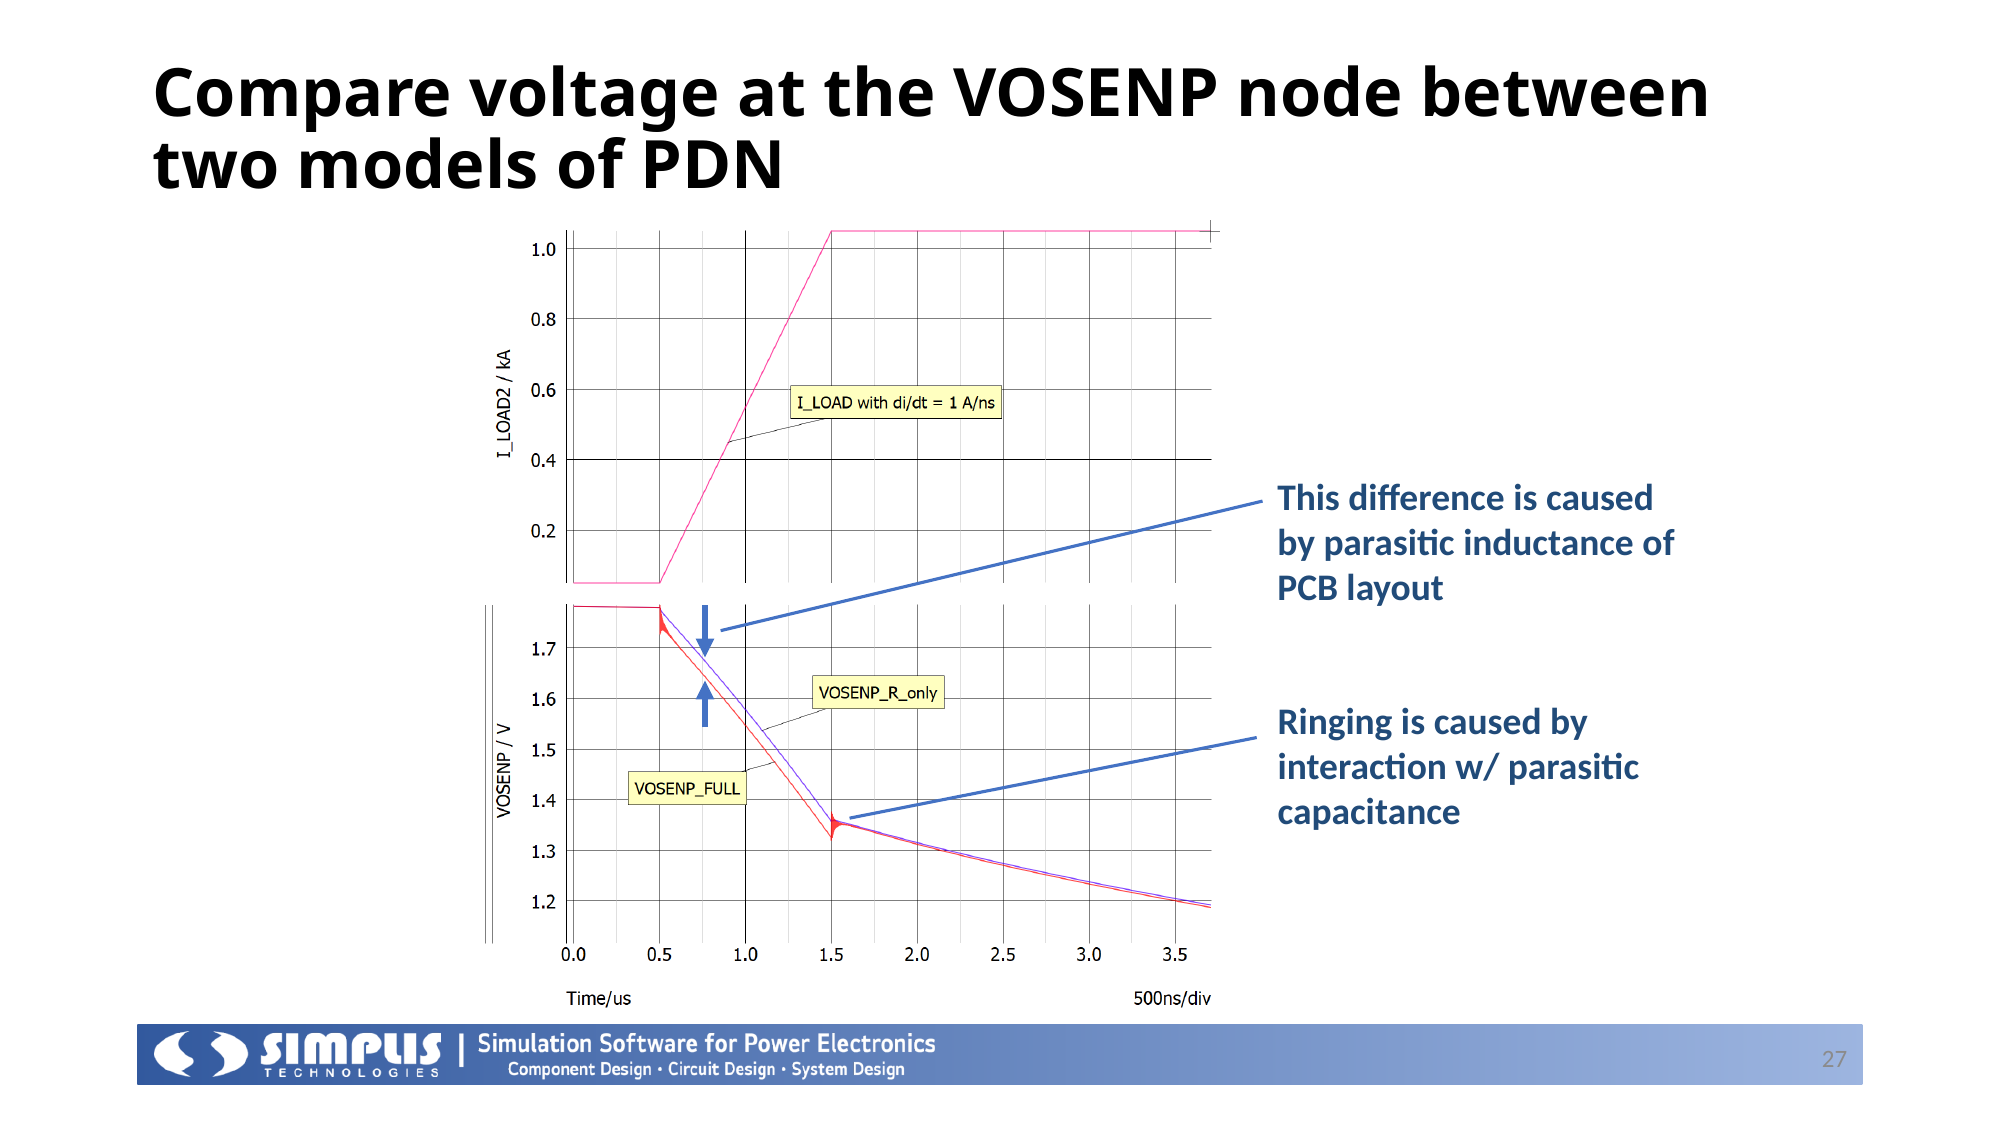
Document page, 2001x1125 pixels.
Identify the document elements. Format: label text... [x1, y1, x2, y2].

text_box This difference is caused by parasitic inductance of PCB layout [1262, 465, 1696, 616]
picture [154, 218, 1220, 1108]
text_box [720, 501, 1263, 631]
slide_number 27 [1412, 1027, 1863, 1088]
text_box Ringing is caused by interaction w/ parasitic capacitance [1263, 689, 1697, 840]
title Compare voltage at the VOSENP node between two models of PDN [137, 37, 1863, 225]
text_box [849, 737, 1257, 819]
